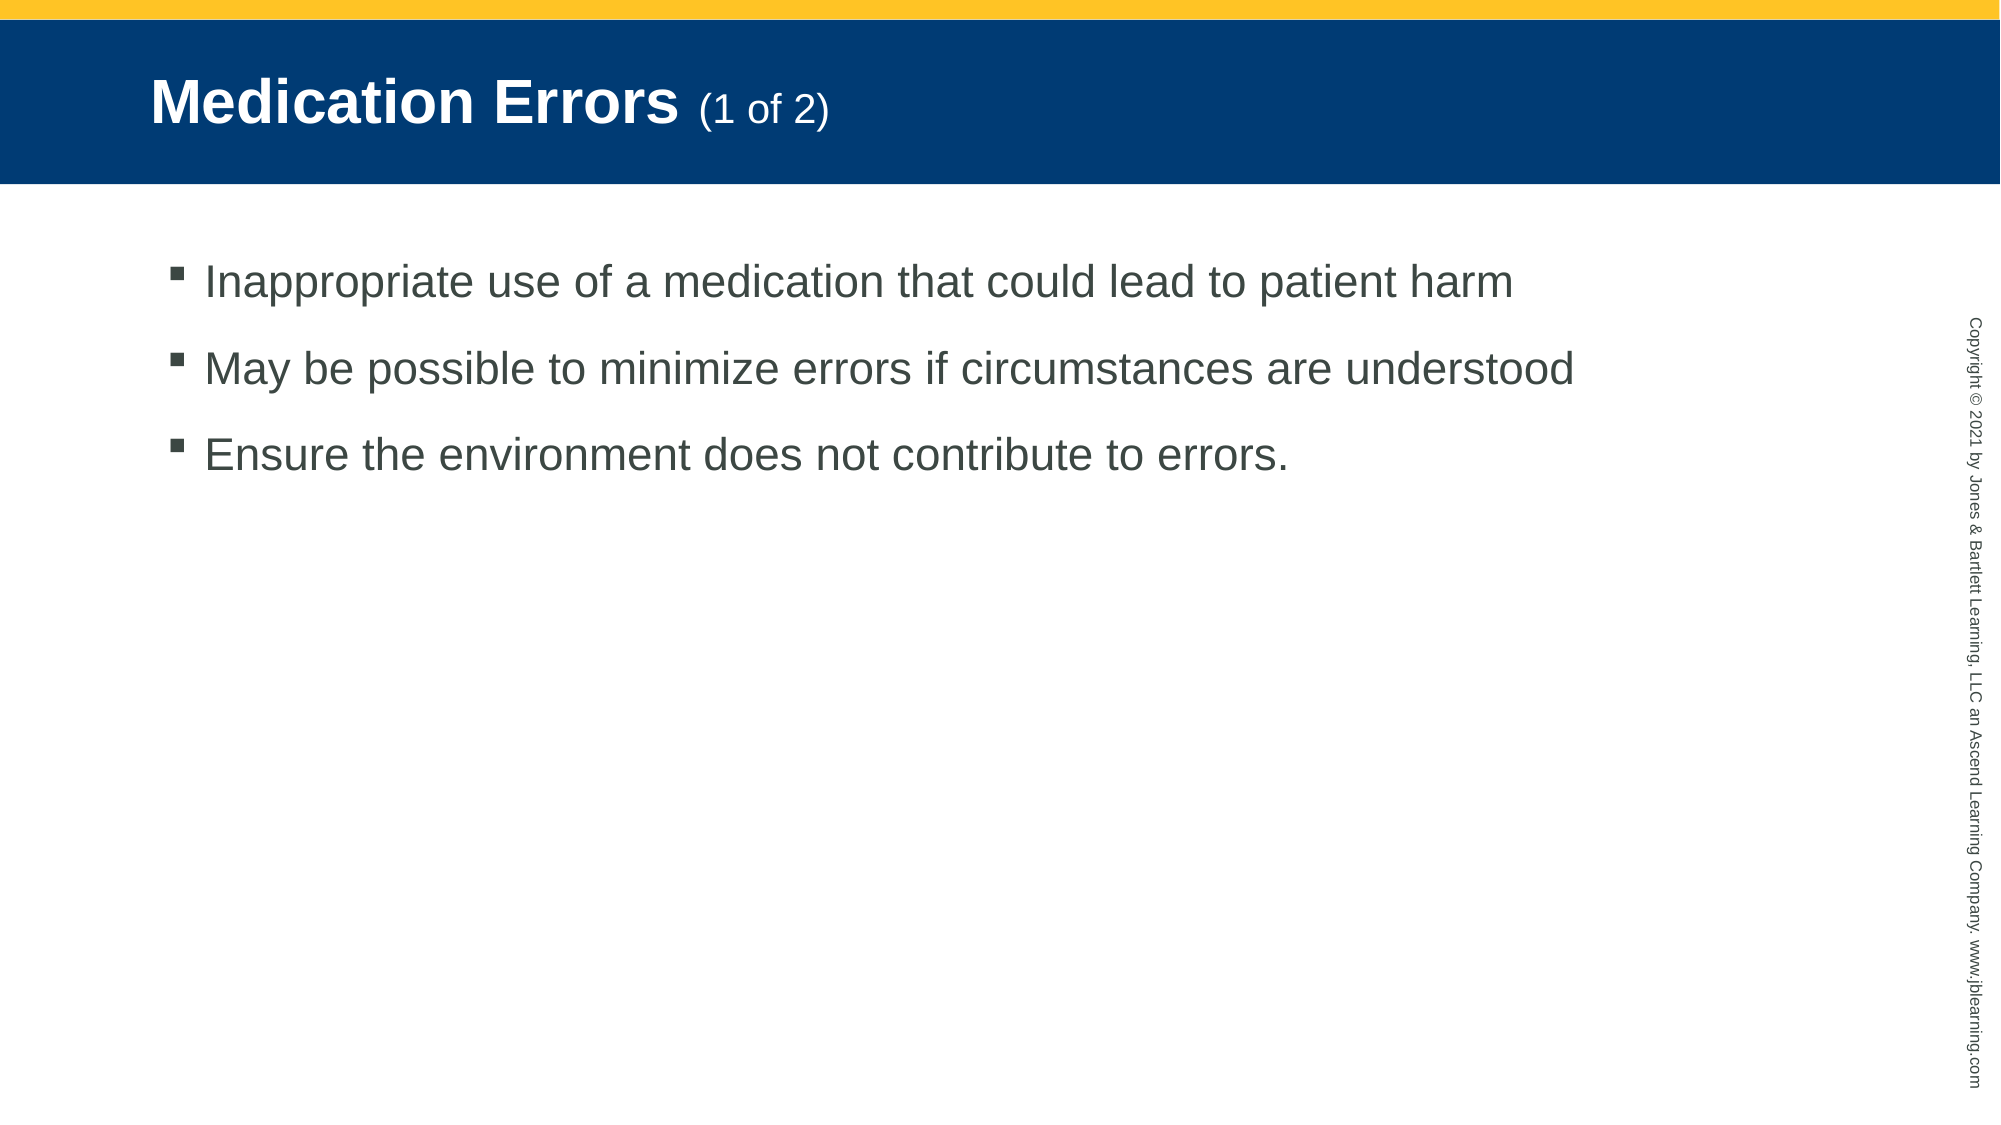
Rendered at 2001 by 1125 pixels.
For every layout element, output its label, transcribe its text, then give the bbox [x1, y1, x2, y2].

title Medication Errors (1 of 2) [0, 19, 2000, 185]
list Inappropriate use of a medication that could lead to patient harm May be possible to minimize errors if circumstances are understood Ensure the environment does not contribute to errors. [151, 244, 1840, 1016]
